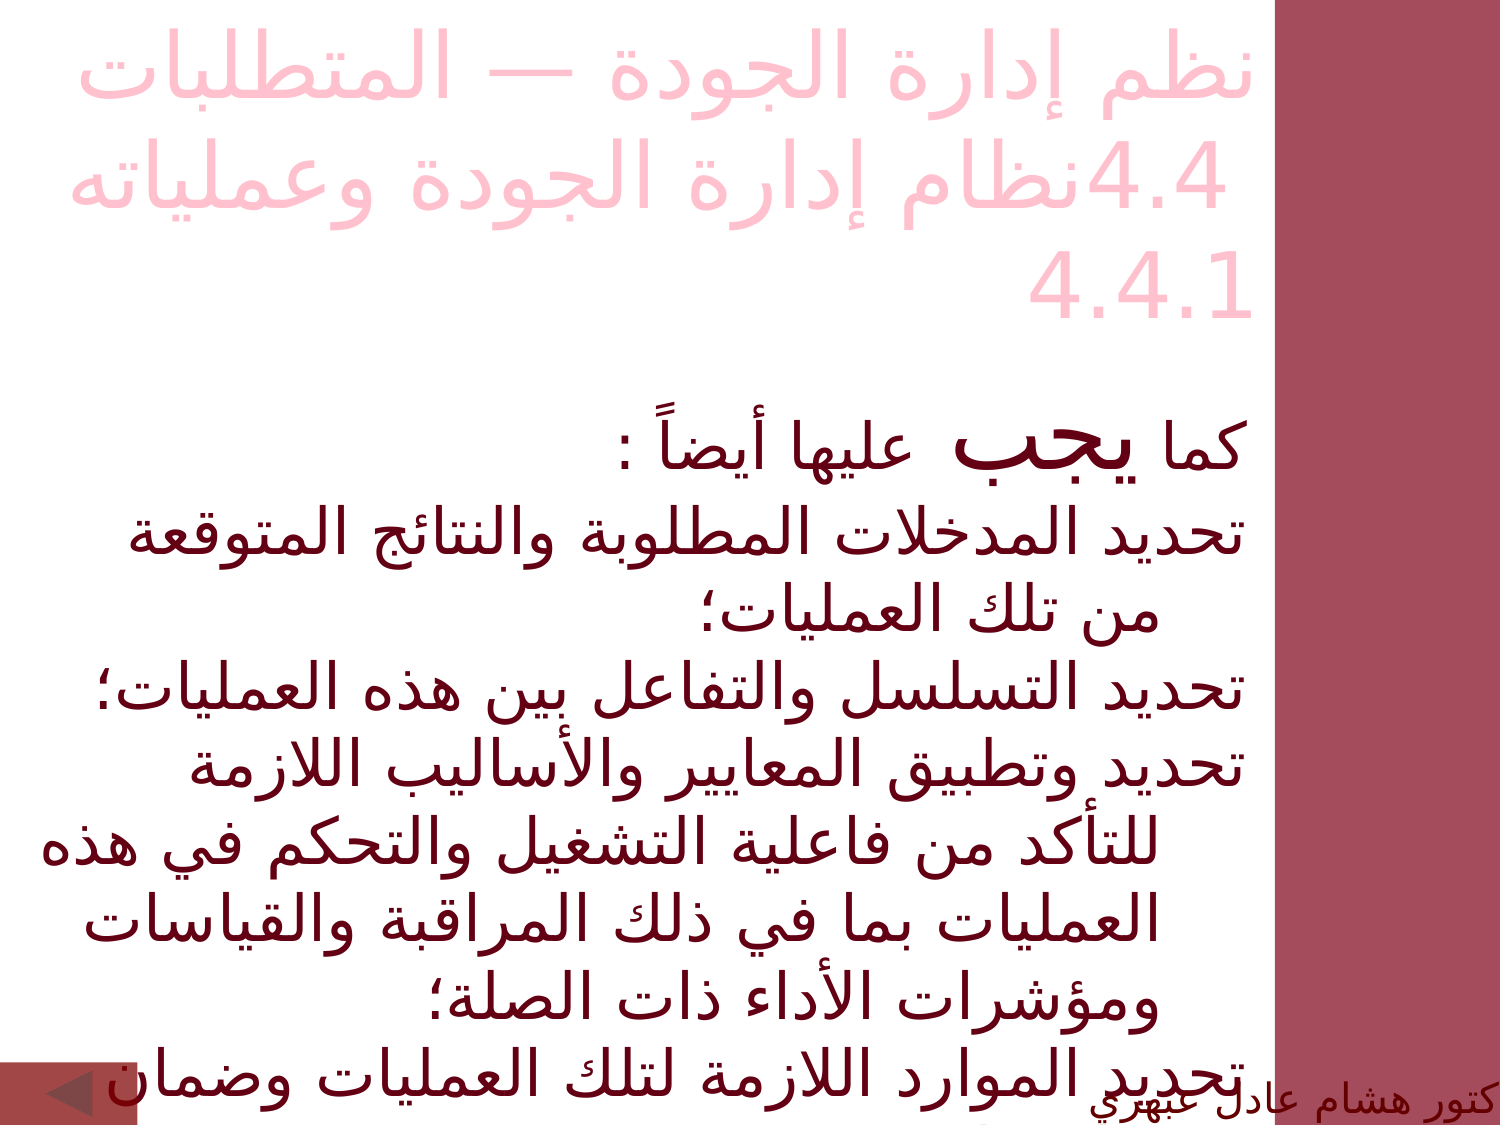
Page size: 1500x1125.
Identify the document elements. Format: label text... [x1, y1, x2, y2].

text_box [0, 1060, 140, 1125]
text_box نظم إدارة الجودة — المتطلبات 4.4نظام إدارة الجودة وعملياته 4.4.1 [0, 0, 1275, 345]
text_box [1273, 0, 1500, 1064]
text_box الدكتور هشام عادل عبهري [1073, 1064, 1500, 1125]
text_box كما يجب عليها أيضاً : تحديد المدخلات المطلوبة والنتائج المتوقعة من تلك العمليات؛ تحديد التسلسل والتفاعل بين هذه العمليات؛ تحديد وتطبيق المعايير والأساليب اللازمة للتأكد من فاعلية التشغيل والتحكم في هذه العمليات بما في ذلك المراقبة والقياسات ومؤشرات الأداء ذات الصلة؛ تحديد الموارد اللازمة لتلك العمليات وضمان توافرها؛ [12, 362, 1263, 1125]
